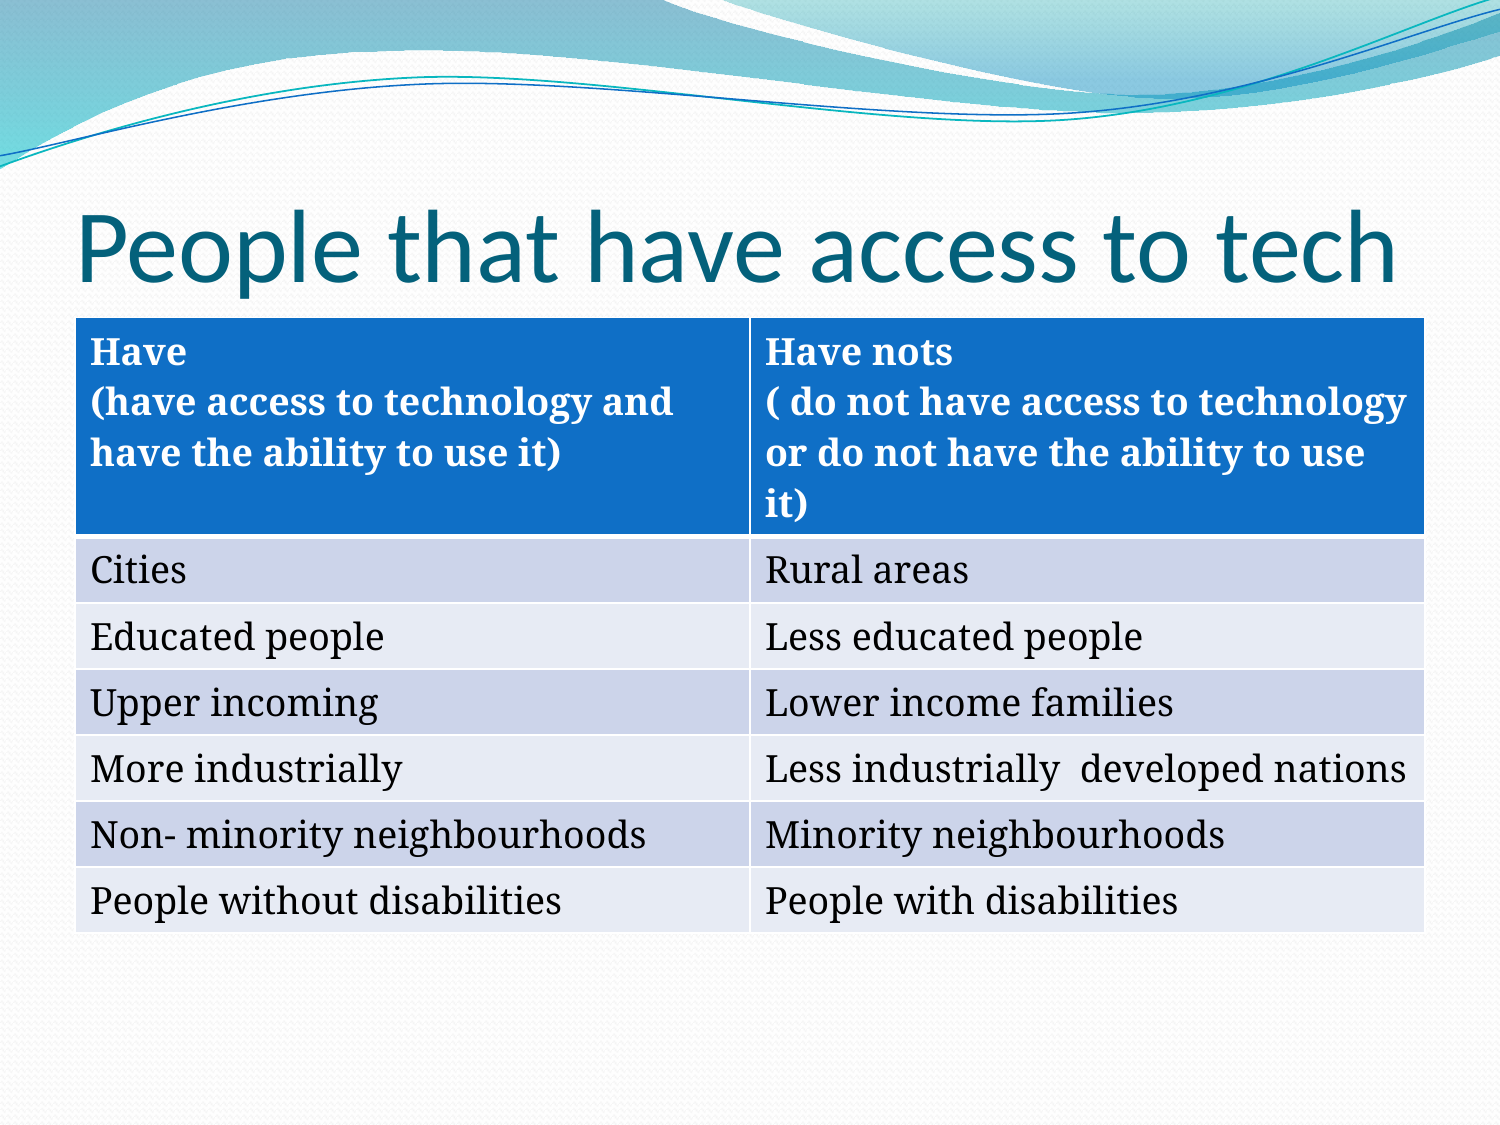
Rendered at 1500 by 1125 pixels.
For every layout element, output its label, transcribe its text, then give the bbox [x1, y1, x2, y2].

table_cell Less educated people [751, 604, 1424, 668]
table_cell Educated people [76, 604, 749, 668]
title People that have access to tech [75, 115, 1425, 303]
table_cell Less industrially developed nations [751, 736, 1424, 800]
table_header Have (have access to technology and have the ability to use it) [76, 318, 749, 534]
table_header Have nots ( do not have access to technology or do not have the ability to use it) [751, 318, 1424, 534]
table_cell Rural areas [751, 539, 1424, 602]
table_cell People with disabilities [751, 868, 1424, 932]
table_cell Non- minority neighbourhoods [76, 802, 749, 866]
table_cell More industrially [76, 736, 749, 800]
table_cell Minority neighbourhoods [751, 802, 1424, 866]
table_cell People without disabilities [76, 868, 749, 932]
table_cell Cities [76, 539, 749, 602]
table_cell Lower income families [751, 670, 1424, 734]
table_cell Upper incoming [76, 670, 749, 734]
